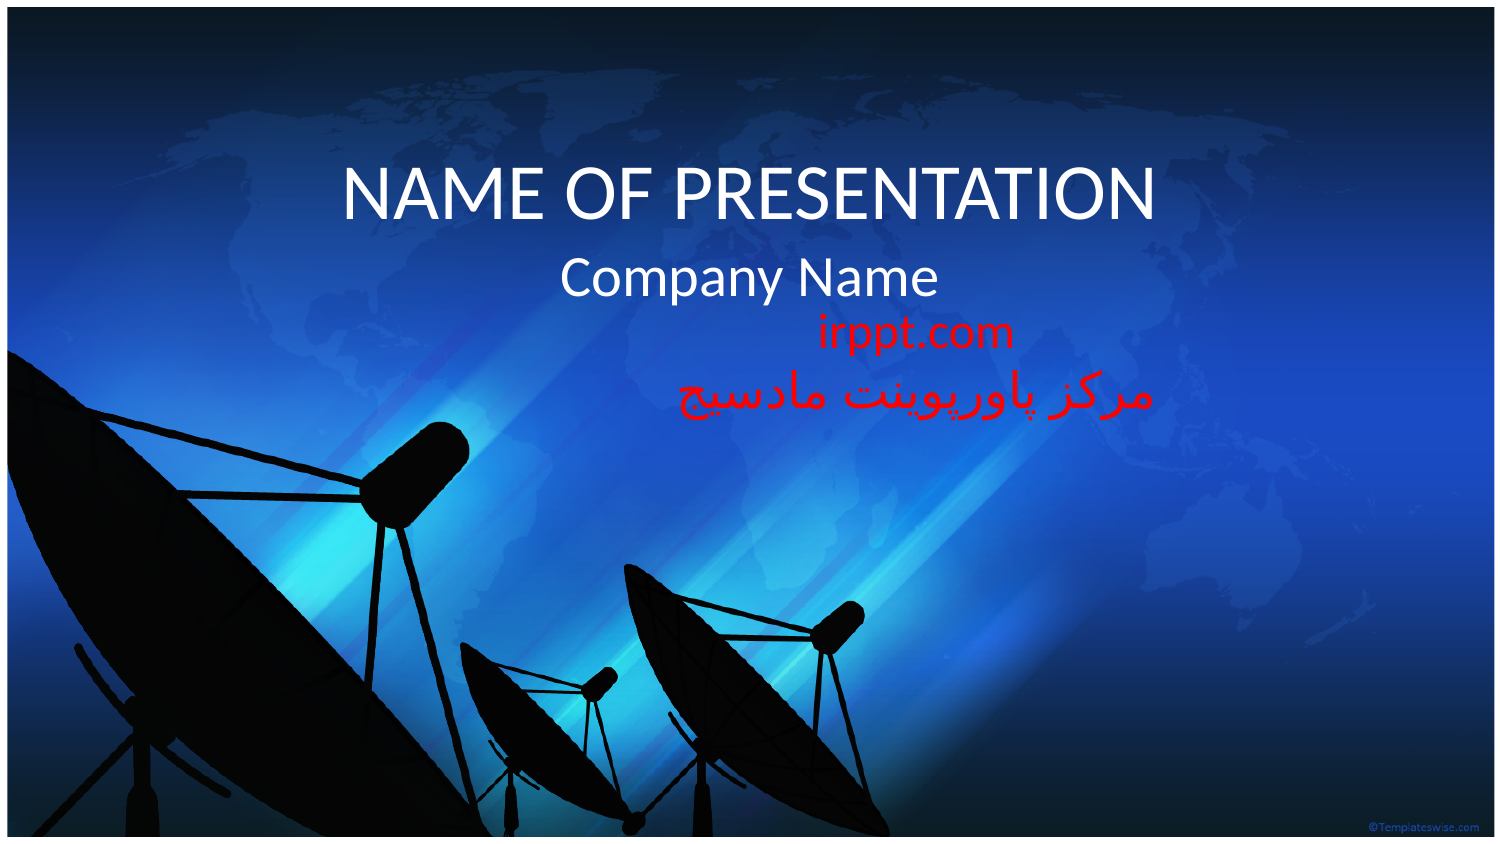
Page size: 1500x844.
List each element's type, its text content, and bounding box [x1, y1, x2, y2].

title NAME OF PRESENTATION [112, 132, 1388, 244]
picture [0, 0, 1500, 844]
text_box irppt.com مرکز پاورپوینت مادسیج [661, 290, 1172, 426]
subtitle Company Name [225, 230, 1275, 316]
